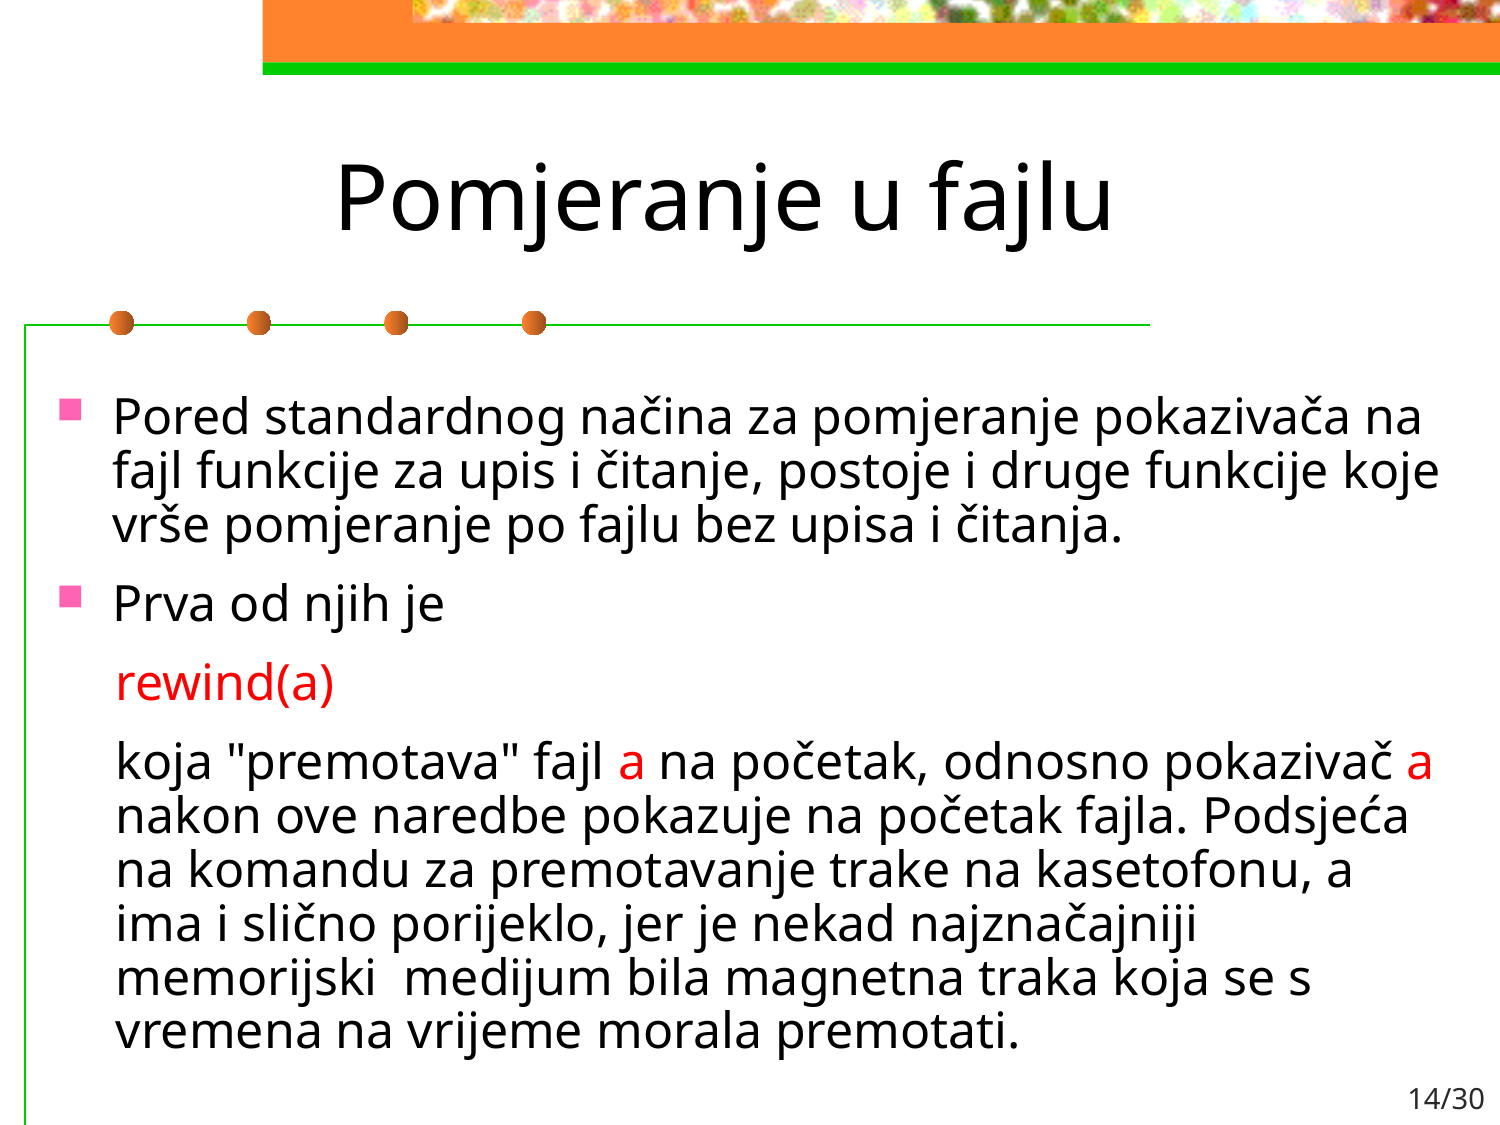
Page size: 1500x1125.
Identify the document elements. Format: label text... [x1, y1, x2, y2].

text_box 14/30 [1374, 1072, 1500, 1123]
list Pored standardnog načina za pomjeranje pokazivača na fajl funkcije za upis i čitanje, postoje i druge funkcije koje vrše pomjeranje po fajlu bez upisa i čitanja. Prva od njih je rewind(a) koja "premotava" fajl a na početak, odnosno pokazivač a nakon ove naredbe pokazuje na početak fajla. Podsjeća na komandu za premotavanje trake na kasetofonu, a ima i slično porijeklo, jer je nekad najznačajniji memorijski medijum bila magnetna traka koja se s vremena na vrijeme morala premotati. [41, 383, 1471, 1059]
title Pomjeranje u fajlu [87, 99, 1363, 288]
picture [412, 0, 1500, 23]
